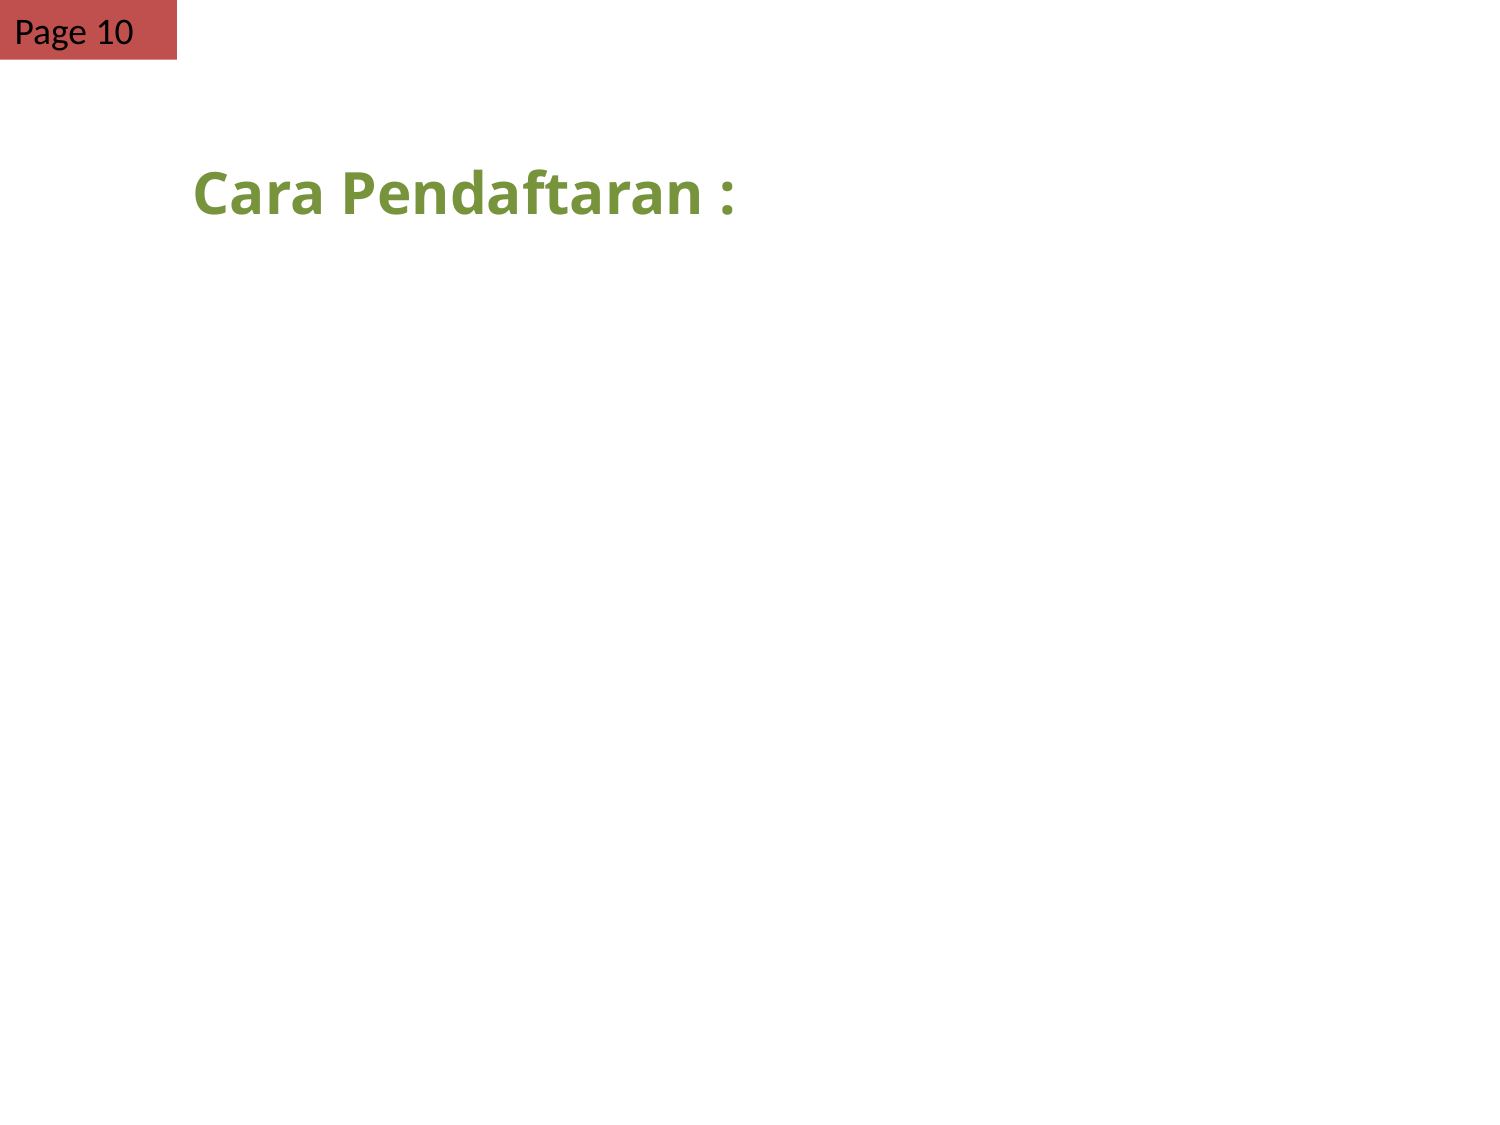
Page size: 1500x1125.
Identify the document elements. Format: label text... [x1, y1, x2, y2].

text_box Page 10 [0, 0, 177, 60]
text_box Cara Pendaftaran : [178, 149, 1329, 234]
